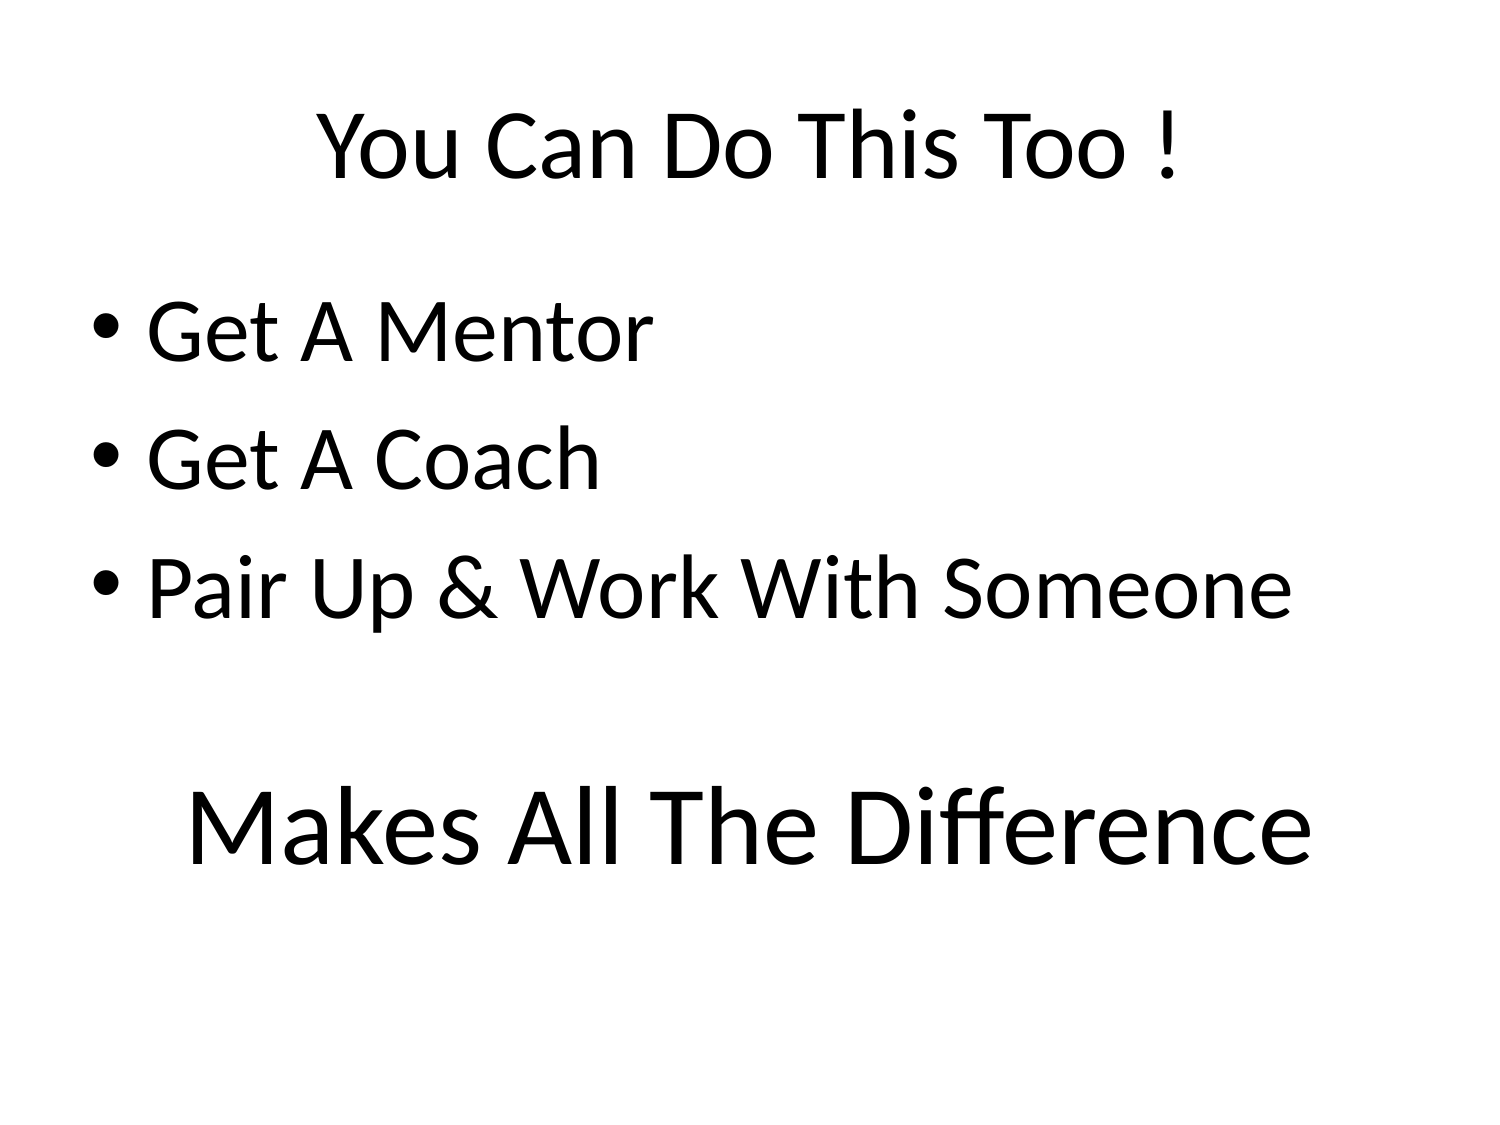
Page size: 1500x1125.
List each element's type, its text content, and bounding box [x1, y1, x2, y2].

list Get A Mentor Get A Coach Pair Up & Work With Someone Makes All The Difference [75, 262, 1425, 1005]
title You Can Do This Too ! [75, 45, 1425, 233]
